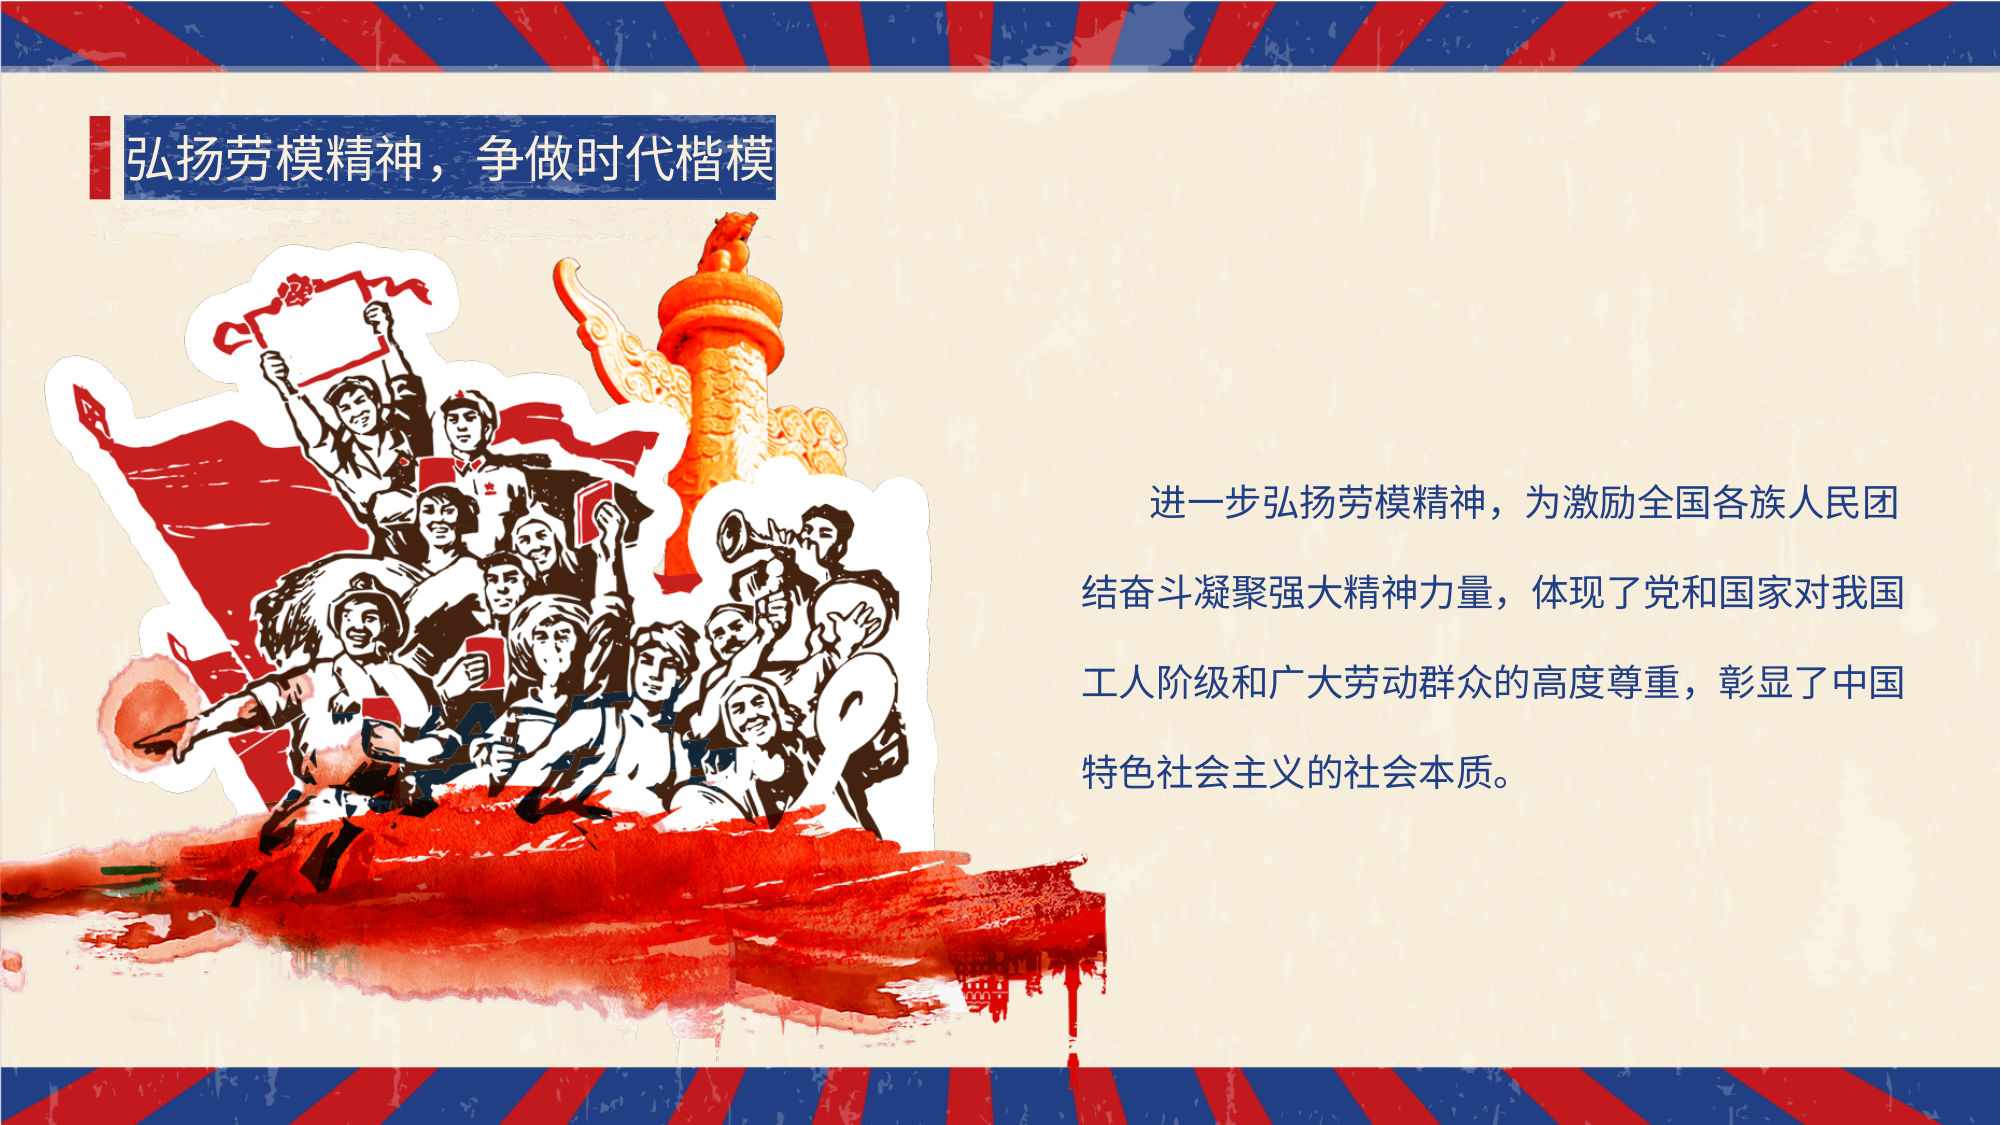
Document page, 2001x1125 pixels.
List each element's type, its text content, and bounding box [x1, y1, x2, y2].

picture [0, 2, 2000, 1125]
text_box 进一步弘扬劳模精神，为激励全国各族人民团结奋斗凝聚强大精神力量，体现了党和国家对我国工人阶级和广大劳动群众的高度尊重，彰显了中国特色社会主义的社会本质。 [1107, 427, 1940, 802]
